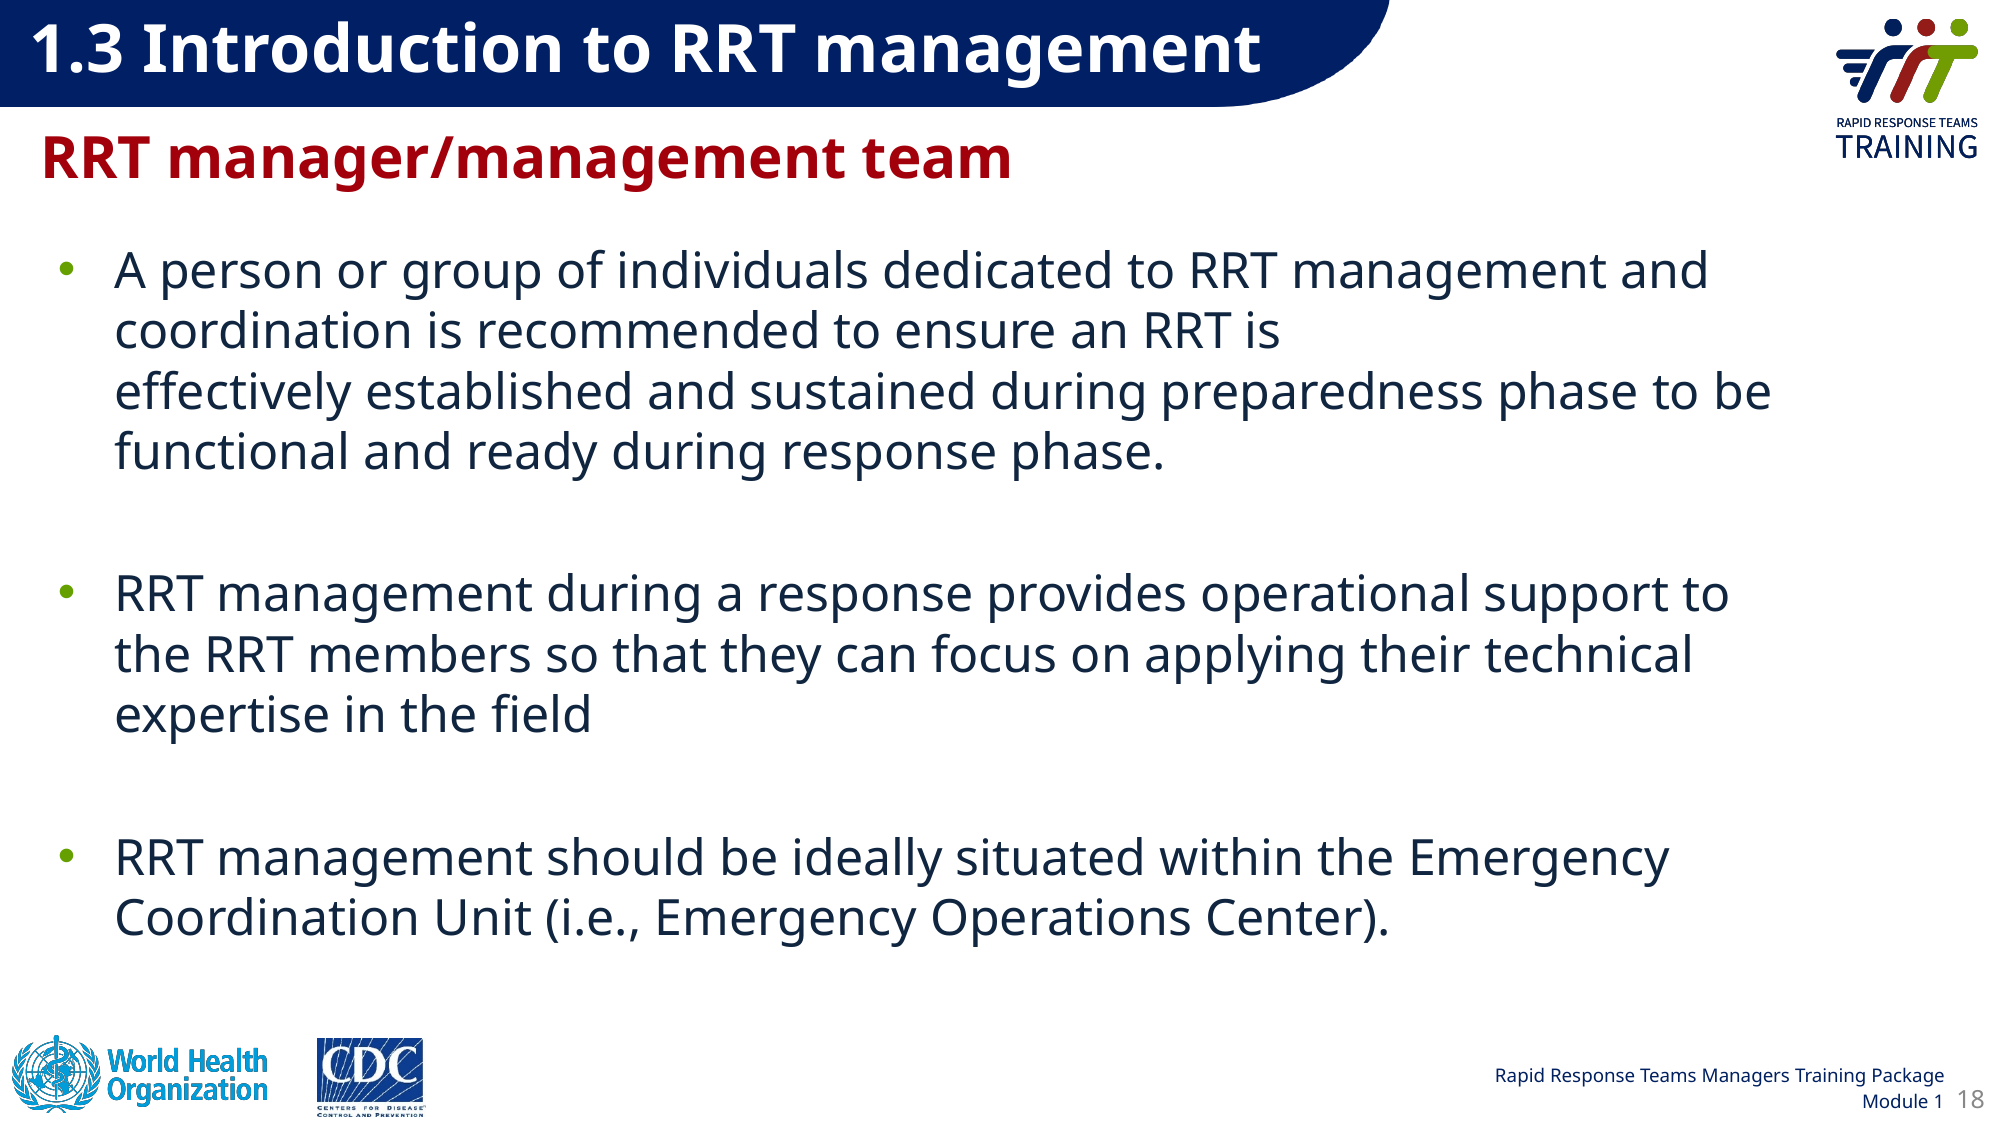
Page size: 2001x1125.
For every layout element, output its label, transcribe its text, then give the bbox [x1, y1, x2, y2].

picture [59, 1035, 267, 1113]
text_box RRT manager/management team [25, 113, 1826, 232]
text_box A person or group of individuals dedicated to RRT management and coordination is recommended to ensure an RRT is effectively established and sustained during preparedness phase to be functional and ready during response phase. RRT management during a response provides operational support to the RRT members so that they can focus on applying their technical expertise in the field RRT management should be ideally situated within the Emergency Coordination Unit (i.e., Emergency Operations Center). [50, 229, 1803, 994]
picture [71, 1053, 90, 1091]
picture [22, 1062, 26, 1077]
picture [1835, 19, 1978, 167]
picture [36, 1088, 78, 1105]
picture [50, 1108, 62, 1113]
picture [12, 1035, 54, 1068]
picture [30, 1083, 37, 1091]
picture [46, 1056, 54, 1062]
picture [24, 1054, 36, 1087]
picture [0, 0, 1390, 107]
picture [317, 1038, 426, 1117]
text_box 1.3 Introduction to RRT management [22, 7, 1534, 110]
text_box 18 [1557, 1075, 1993, 1121]
picture [34, 1054, 43, 1078]
picture [40, 1062, 47, 1070]
picture [12, 1083, 48, 1113]
